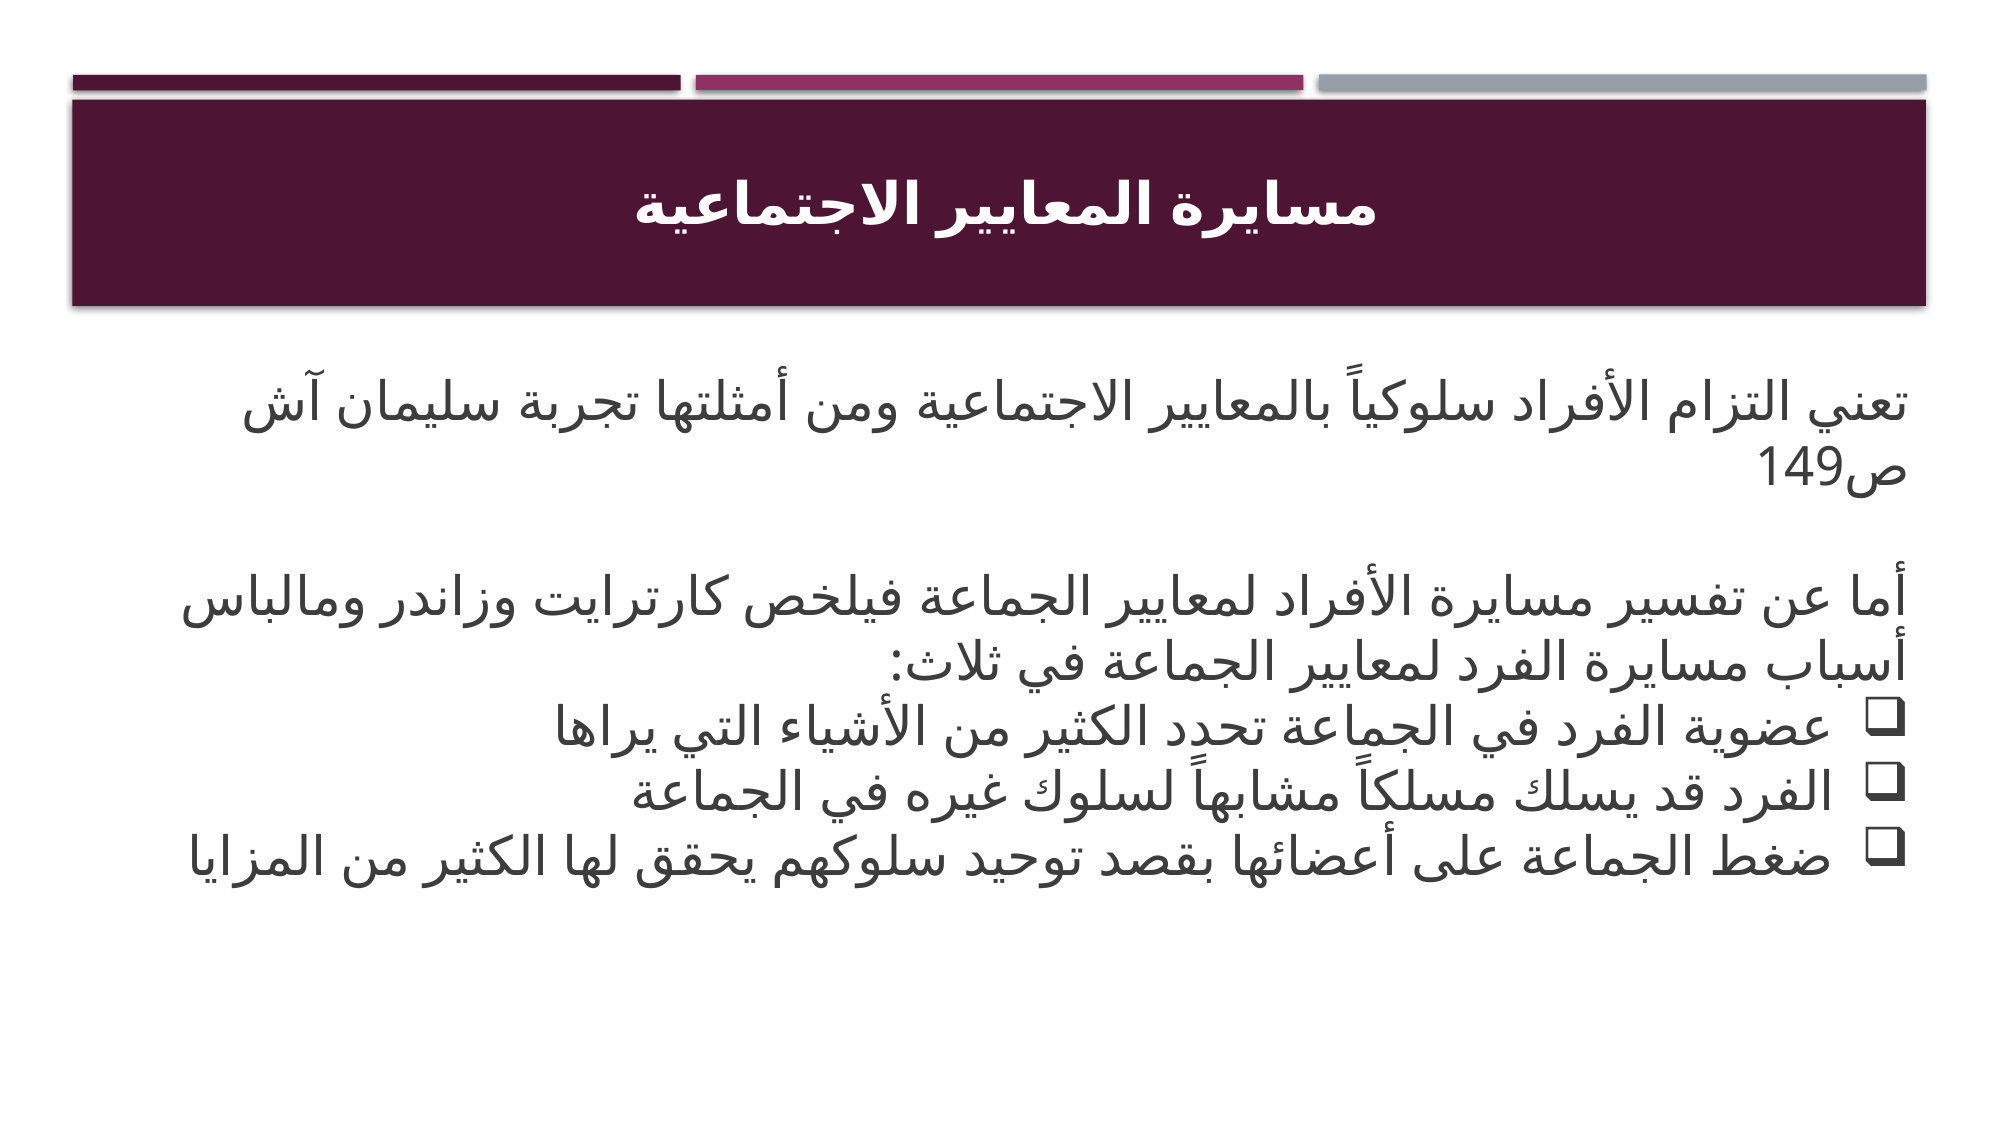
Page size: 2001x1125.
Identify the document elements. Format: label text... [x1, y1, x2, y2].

title مسايرة المعايير الاجتماعية [94, 119, 1904, 282]
text_box تعني التزام الأفراد سلوكياً بالمعايير الاجتماعية ومن أمثلتها تجربة سليمان آش ص149 أما عن تفسير مسايرة الأفراد لمعايير الجماعة فيلخص كارترايت وزاندر ومالباس أسباب مسايرة الفرد لمعايير الجماعة في ثلاث: عضوية الفرد في الجماعة تحدد الكثير من الأشياء التي يراها الفرد قد يسلك مسلكاً مشابهاً لسلوك غيره في الجماعة ضغط الجماعة على أعضائها بقصد توحيد سلوكهم يحقق لها الكثير من المزايا [97, 359, 1925, 959]
